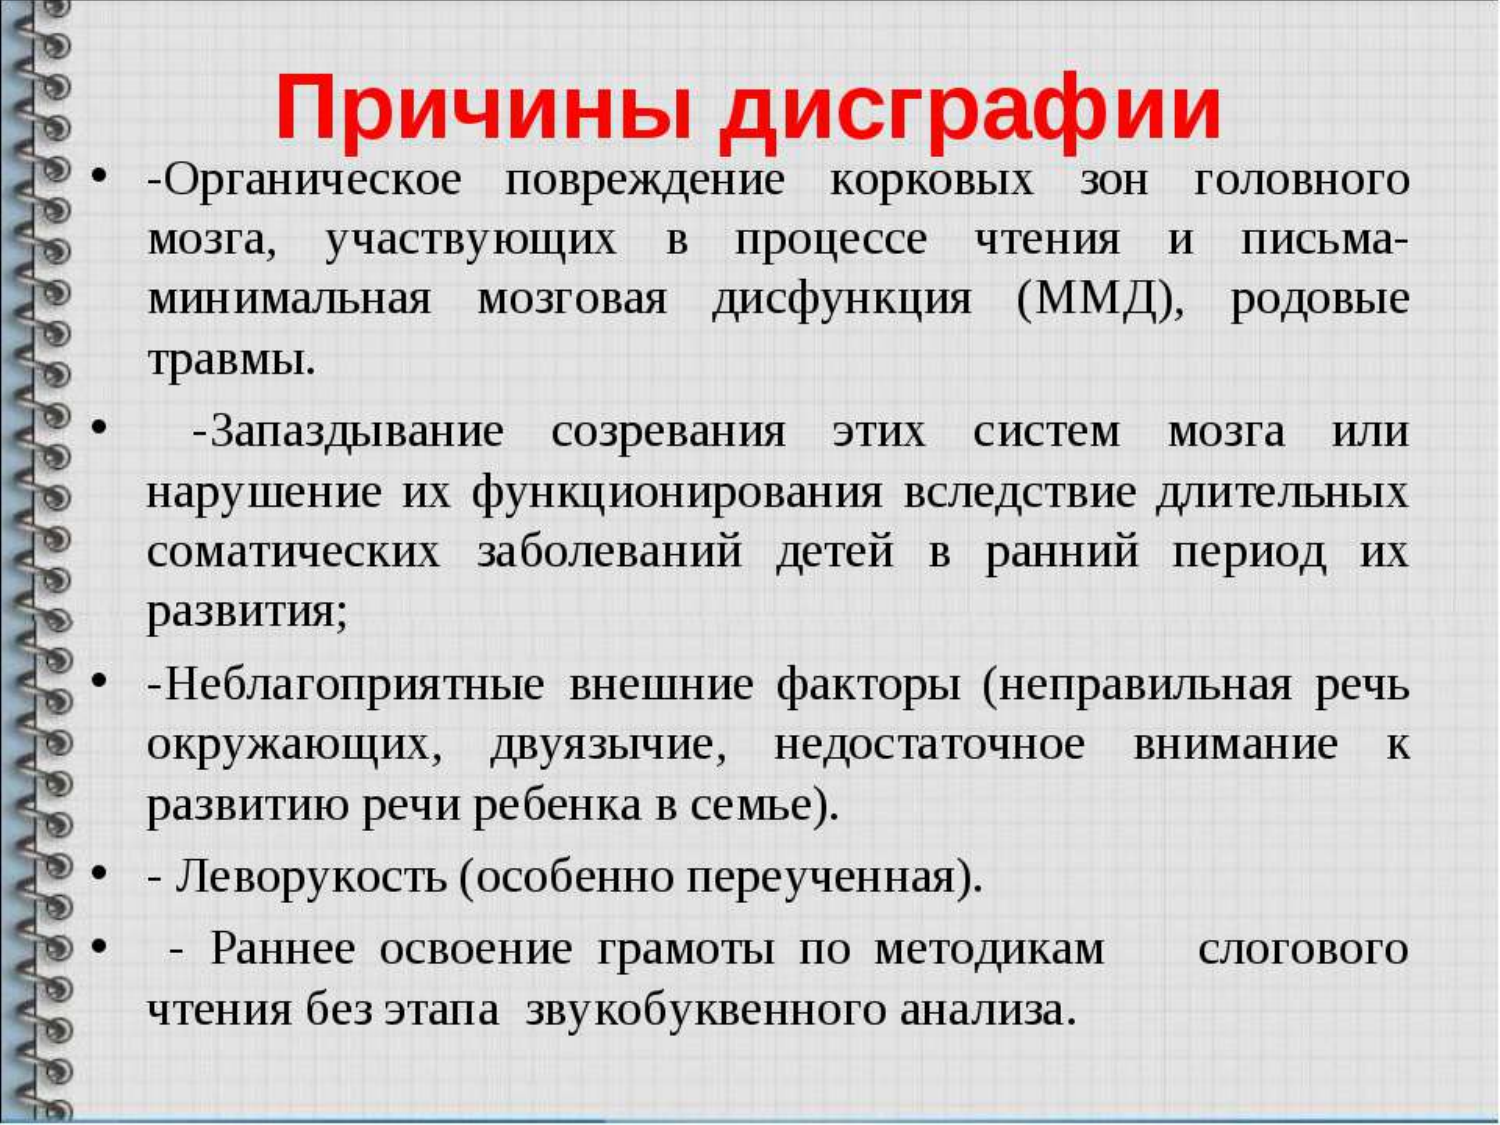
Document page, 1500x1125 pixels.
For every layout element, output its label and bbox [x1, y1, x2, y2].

list [0, 0, 1500, 1125]
